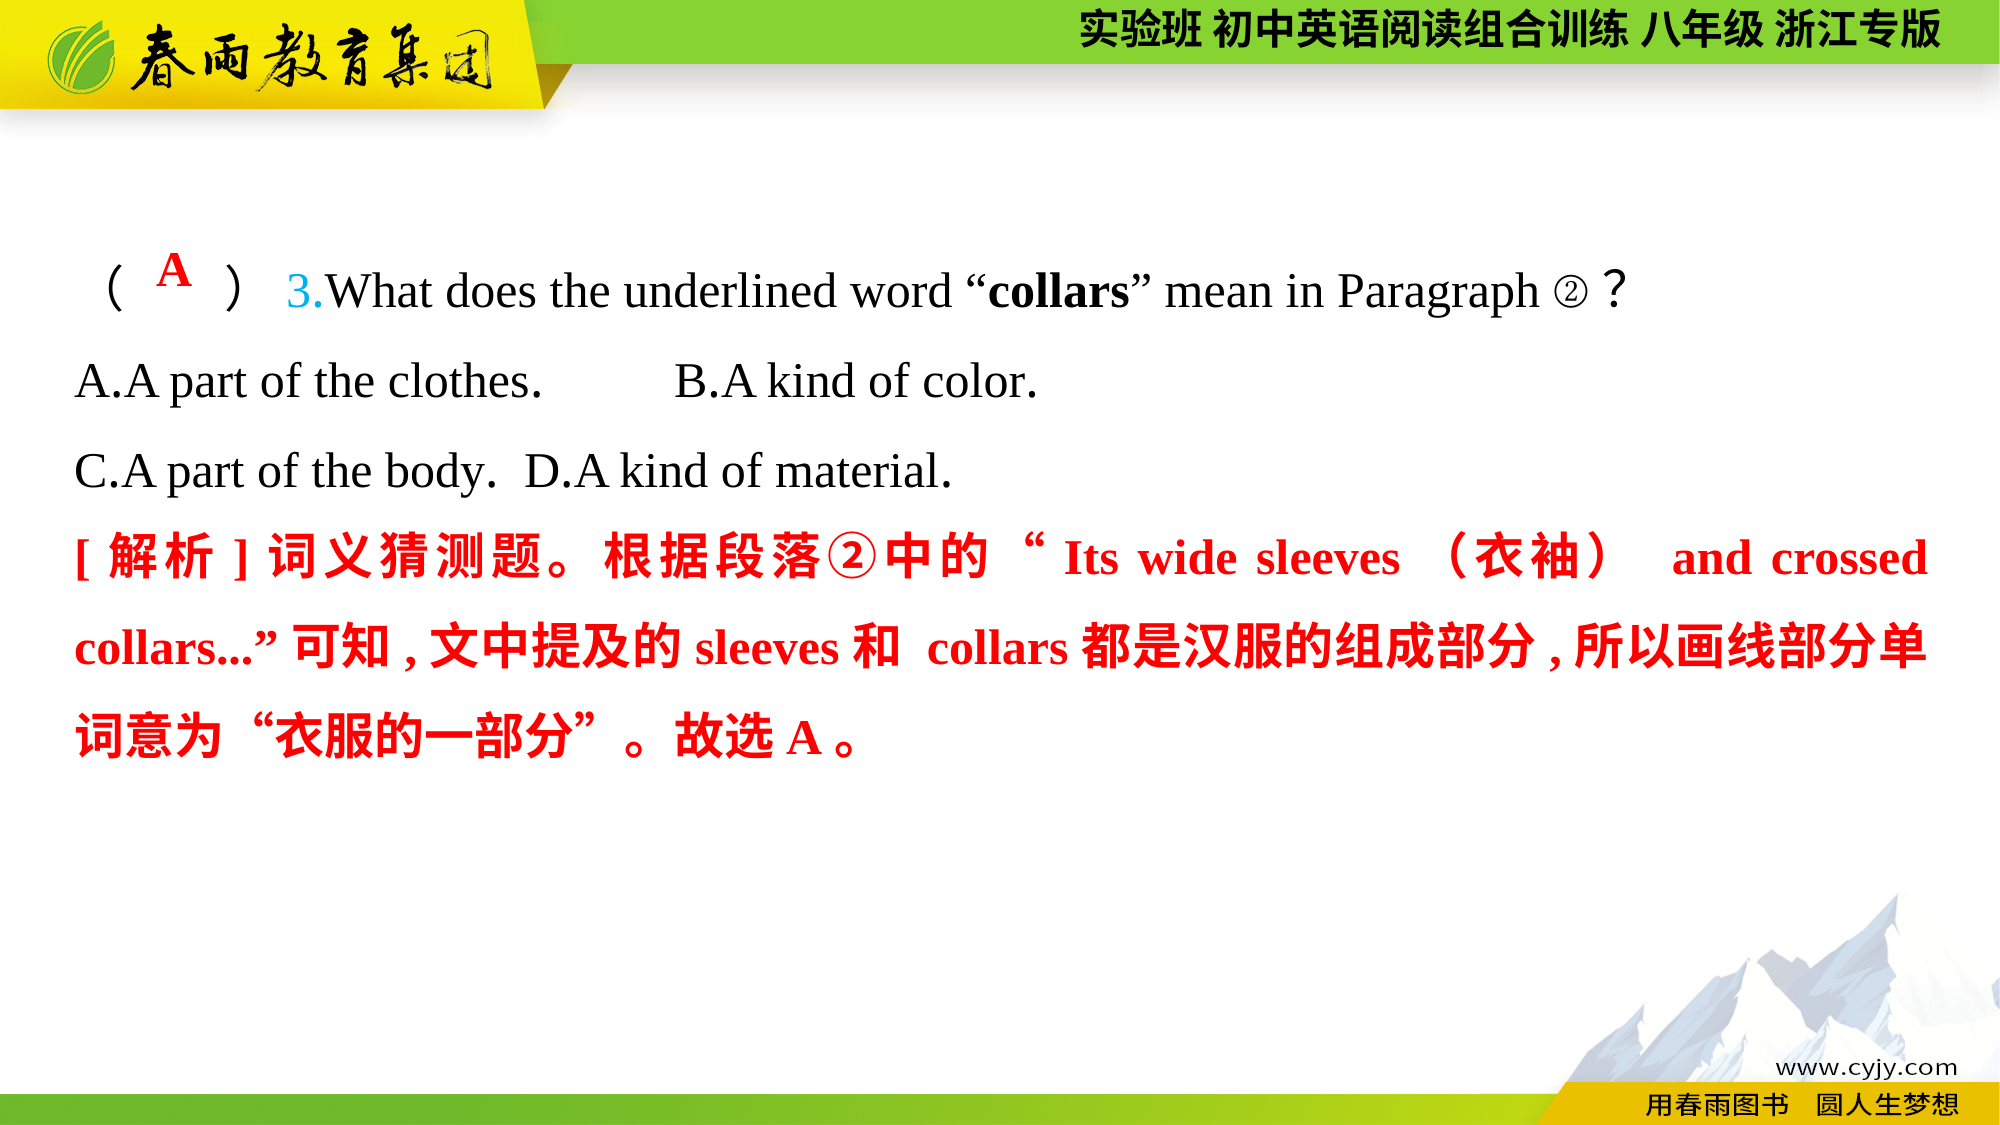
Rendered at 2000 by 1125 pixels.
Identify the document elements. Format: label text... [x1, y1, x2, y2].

picture [0, 0, 2000, 1125]
list （ ）3.What does the underlined word “collars” mean in Paragraph ②？ A.A part of the clothes. B.A kind of color. C.A part of the body. D.A kind of material. [59, 219, 1944, 486]
text_box [解析]词义猜测题。根据段落②中的“Its wide sleeves（衣袖） and crossed collars...”可知,文中提及的sleeves和 collars都是汉服的组成部分,所以画线部分单词意为“衣服的一部分”。故选A。 [59, 486, 1944, 772]
text_box A [141, 228, 208, 304]
